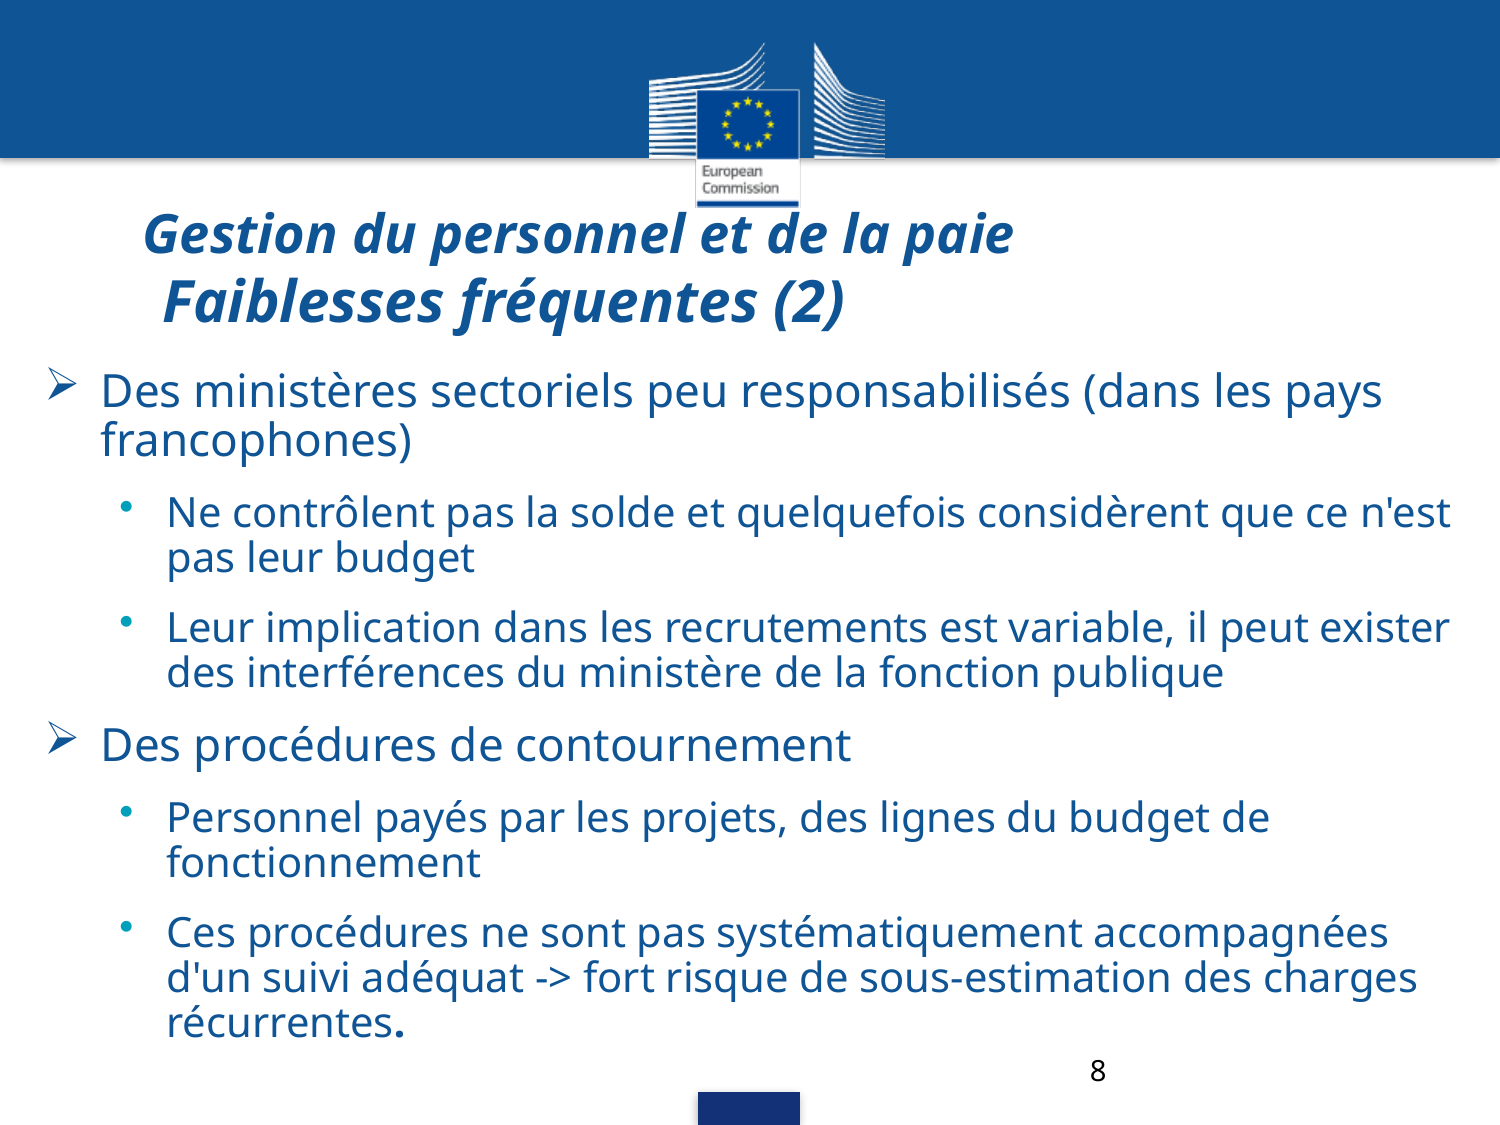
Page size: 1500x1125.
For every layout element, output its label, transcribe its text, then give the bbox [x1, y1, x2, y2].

picture [649, 42, 885, 172]
title Gestion du personnel et de la paie Faiblesses fréquentes (2) [88, 172, 1500, 361]
list Des ministères sectoriels peu responsabilisés (dans les pays francophones) Ne contrôlent pas la solde et quelquefois considèrent que ce n'est pas leur budget Leur implication dans les recrutements est variable, il peut exister des interférences du ministère de la fonction publique Des procédures de contournement Personnel payés par les projets, des lignes du budget de fonctionnement Ces procédures ne sont pas systématiquement accompagnées d'un suivi adéquat -> fort risque de sous-estimation des charges récurrentes. [29, 360, 1489, 1125]
